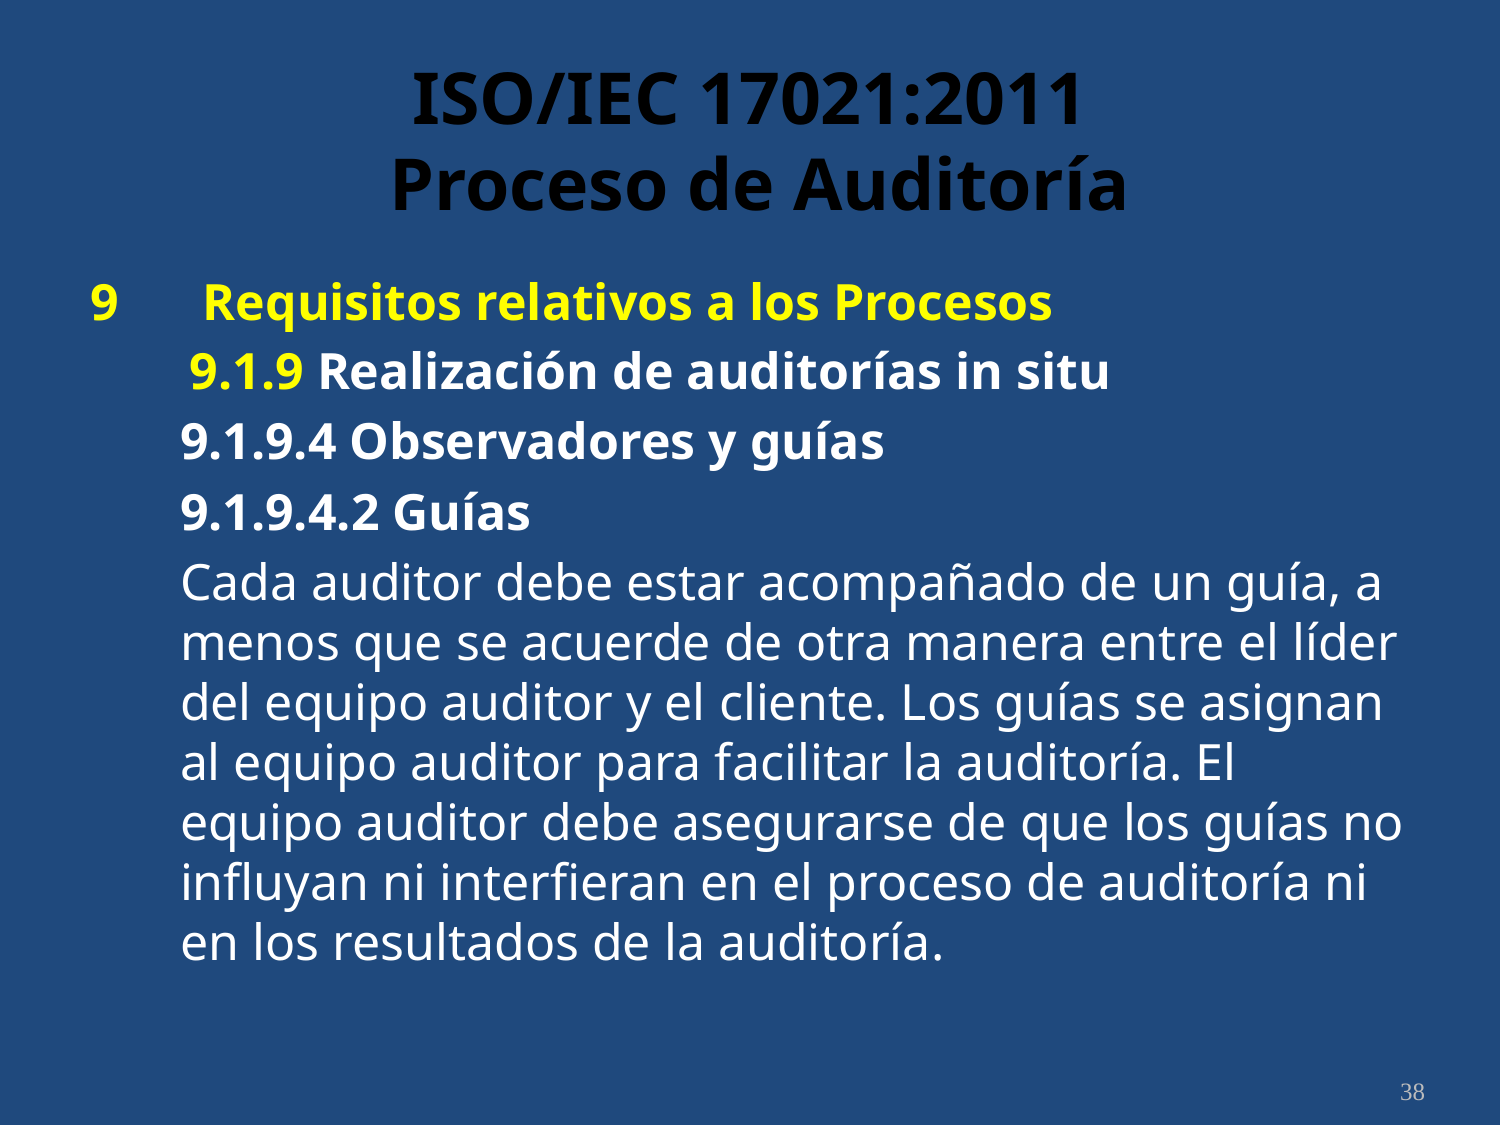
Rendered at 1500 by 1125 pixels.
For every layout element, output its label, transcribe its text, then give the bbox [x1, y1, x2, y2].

slide_number 38 [1299, 1052, 1425, 1113]
title ISO/IEC 17021:2011 Proceso de Auditoría [75, 45, 1425, 233]
list 9 Requisitos relativos a los Procesos 9.1.9 Realización de auditorías in situ 9.1.9.4 Observadores y guías 9.1.9.4.2 Guías Cada auditor debe estar acompañado de un guía, a menos que se acuerde de otra manera entre el líder del equipo auditor y el cliente. Los guías se asignan al equipo auditor para facilitar la auditoría. El equipo auditor debe asegurarse de que los guías no influyan ni interfieran en el proceso de auditoría ni en los resultados de la auditoría. [74, 262, 1426, 1036]
